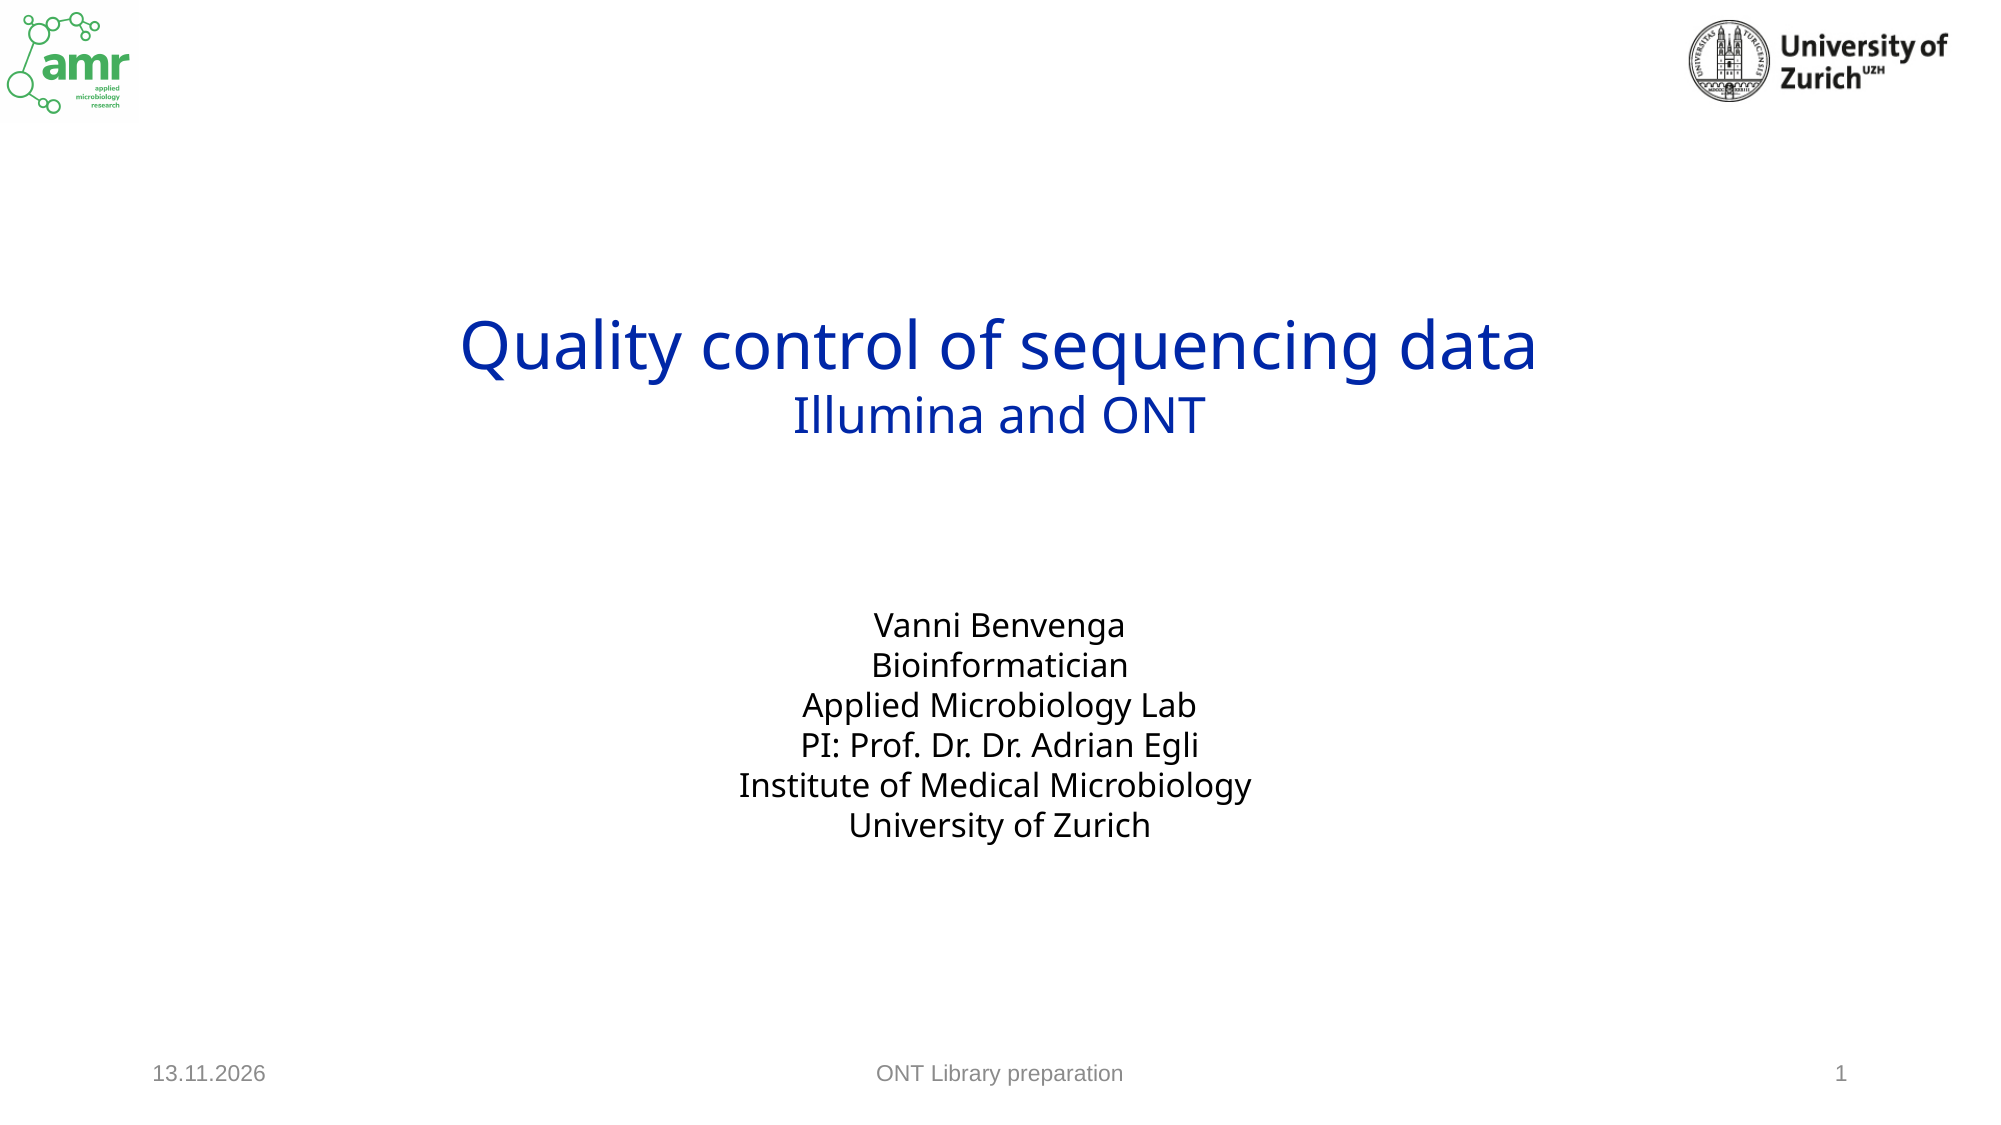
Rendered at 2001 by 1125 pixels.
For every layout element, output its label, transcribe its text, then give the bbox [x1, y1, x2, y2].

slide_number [137, 1042, 588, 1103]
slide_number 1 [1412, 1042, 1863, 1103]
picture [1668, 0, 1969, 123]
picture [0, 0, 139, 123]
footer ONT Library preparation [662, 1042, 1338, 1103]
text_box Vanni Benvenga Bioinformatician Applied Microbiology Lab PI: Prof. Dr. Dr. Adrian Egli Institute of Medical Microbiology University of Zurich [724, 597, 1277, 852]
text_box Quality control of sequencing data Illumina and ONT [445, 296, 1555, 451]
